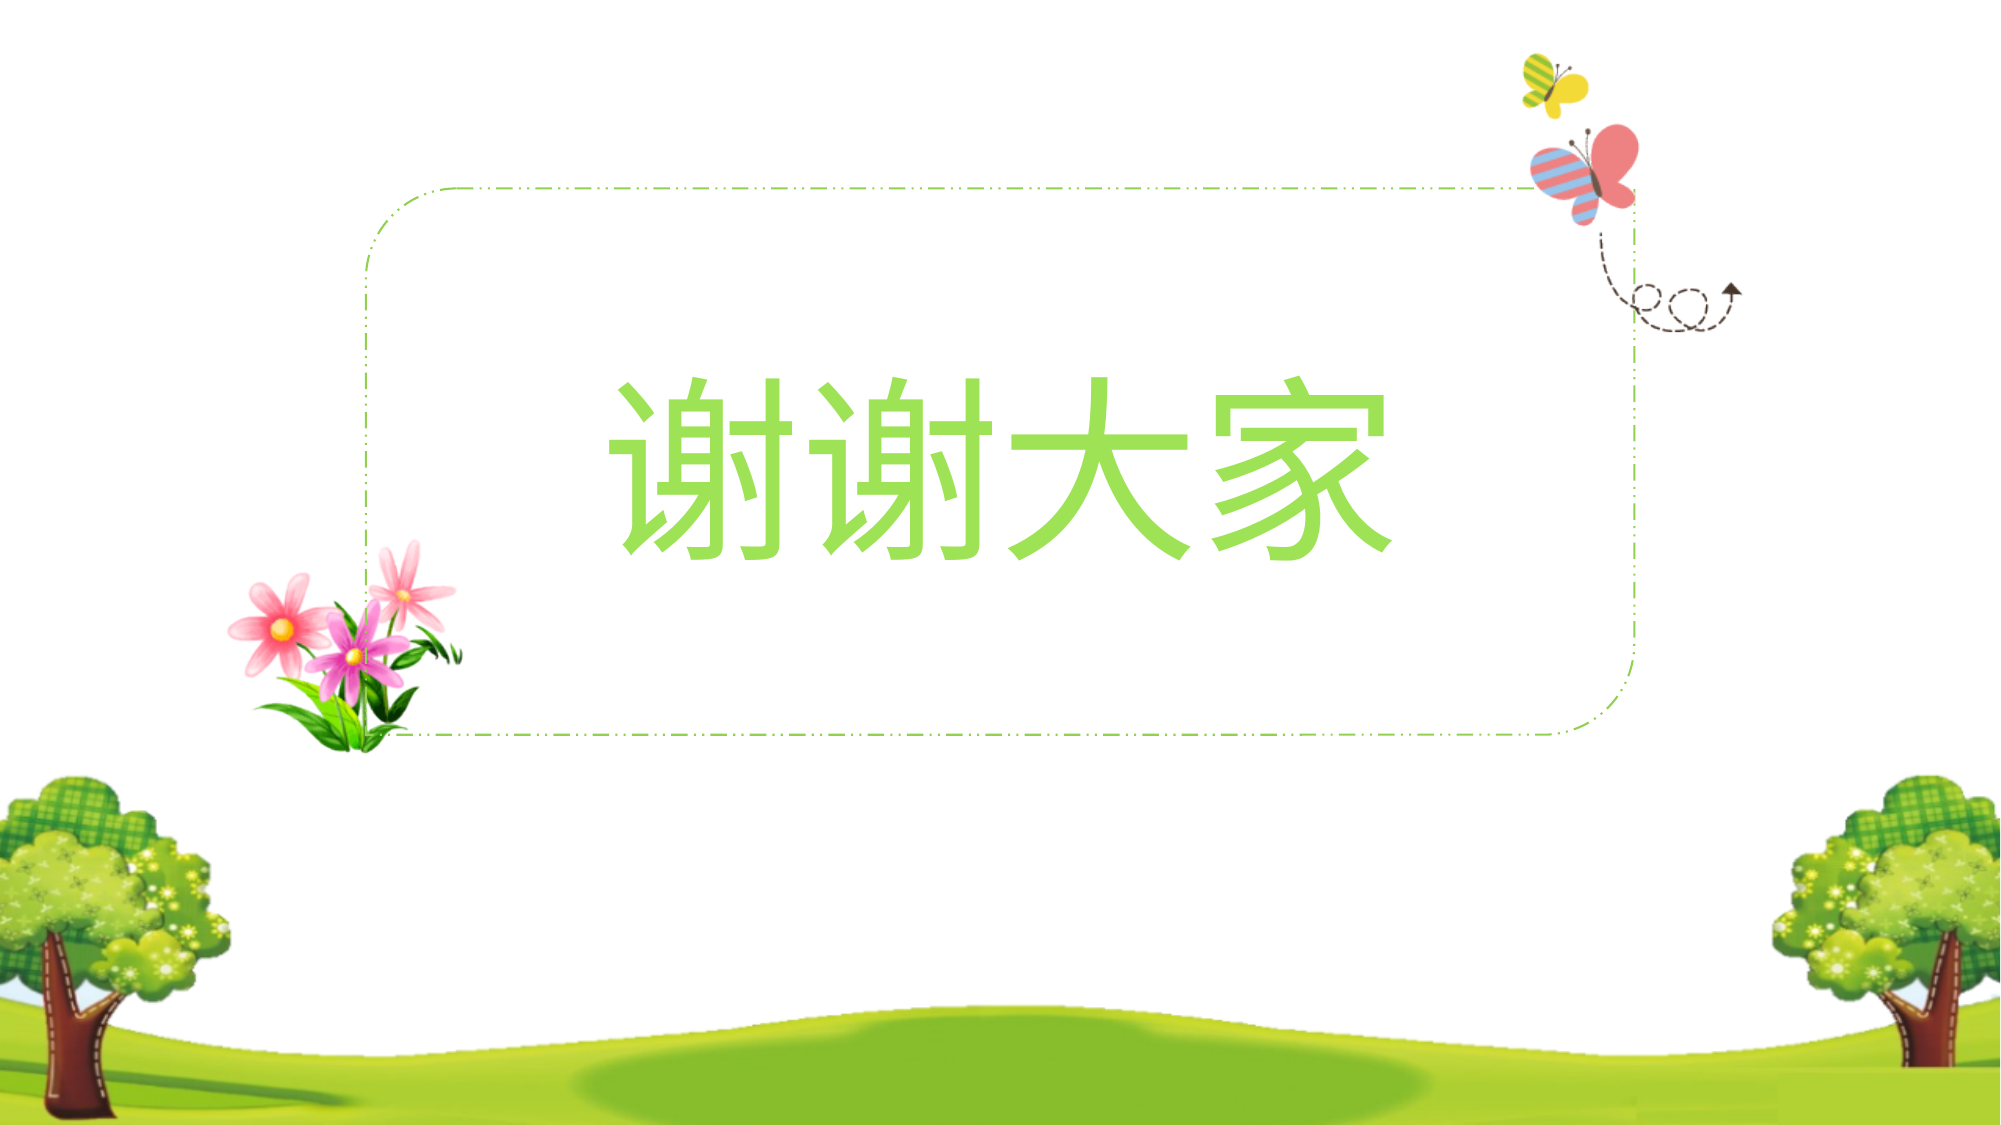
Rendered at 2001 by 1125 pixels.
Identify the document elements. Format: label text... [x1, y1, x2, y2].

text_box [364, 187, 1636, 736]
picture [0, 0, 2001, 1125]
text_box 谢谢大家 [534, 337, 1466, 593]
